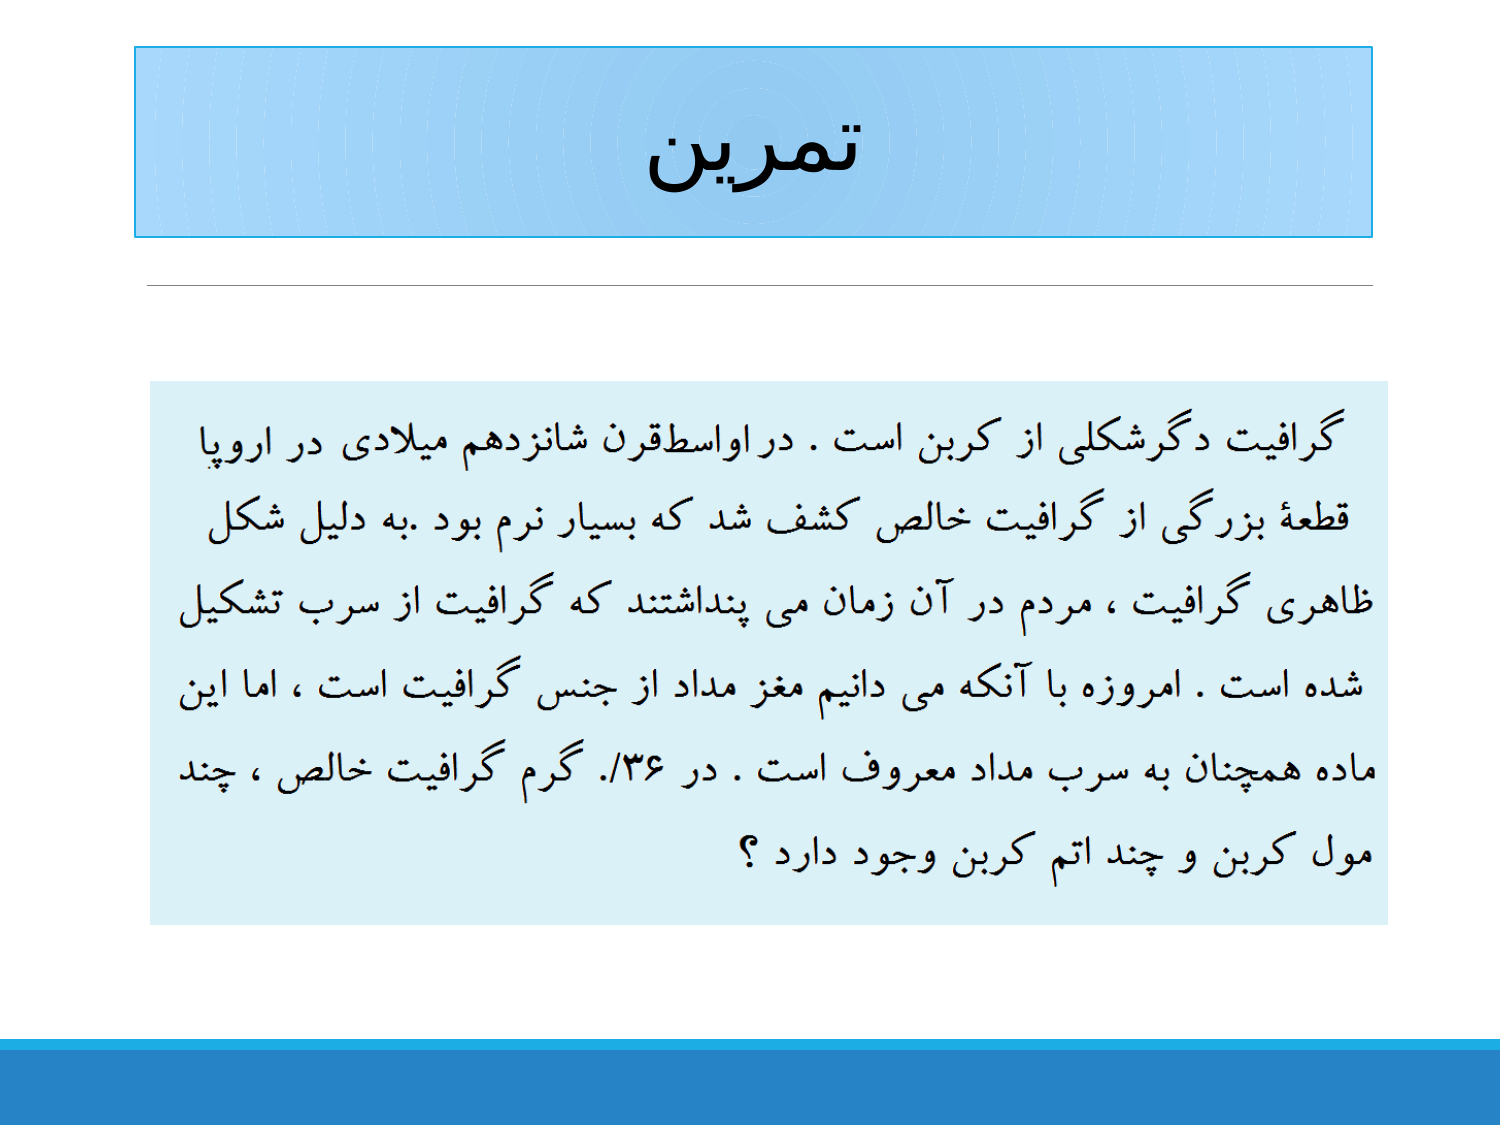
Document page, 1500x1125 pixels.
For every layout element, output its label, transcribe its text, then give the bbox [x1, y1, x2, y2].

title تمرین [134, 46, 1373, 238]
picture [149, 380, 1388, 925]
